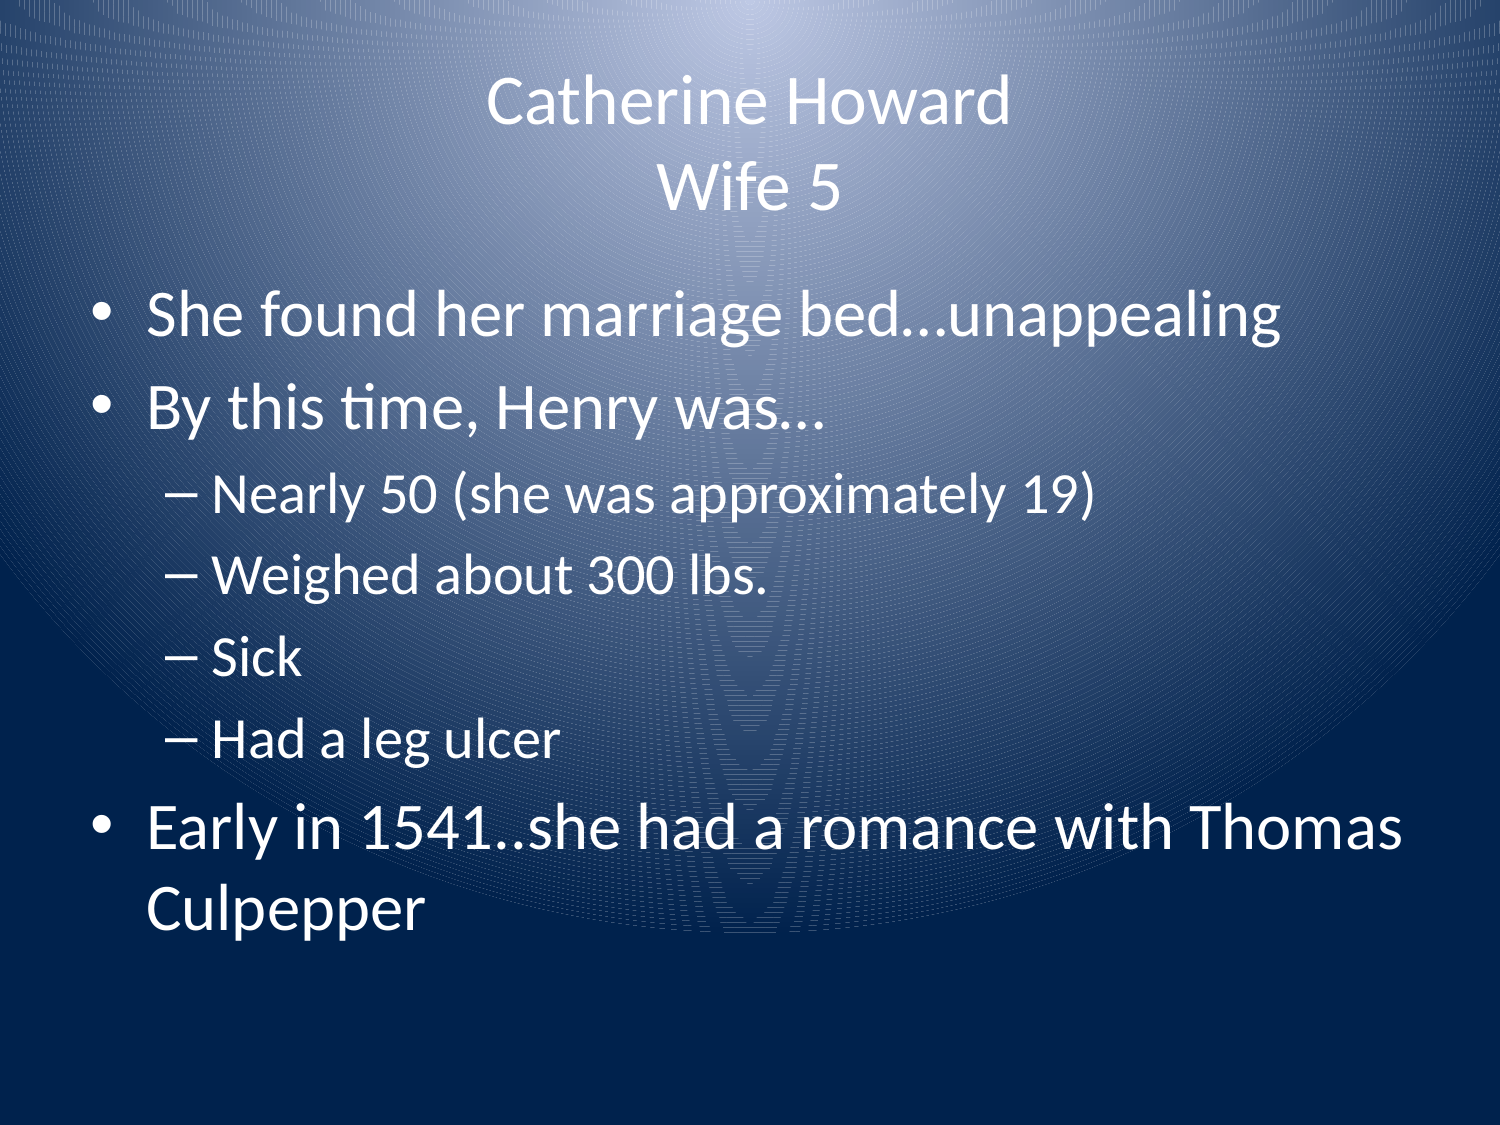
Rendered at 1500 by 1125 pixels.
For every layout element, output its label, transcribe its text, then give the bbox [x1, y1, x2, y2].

list She found her marriage bed…unappealing By this time, Henry was… Nearly 50 (she was approximately 19) Weighed about 300 lbs. Sick Had a leg ulcer Early in 1541..she had a romance with Thomas Culpepper [75, 262, 1425, 1005]
title Catherine Howard Wife 5 [75, 45, 1425, 233]
